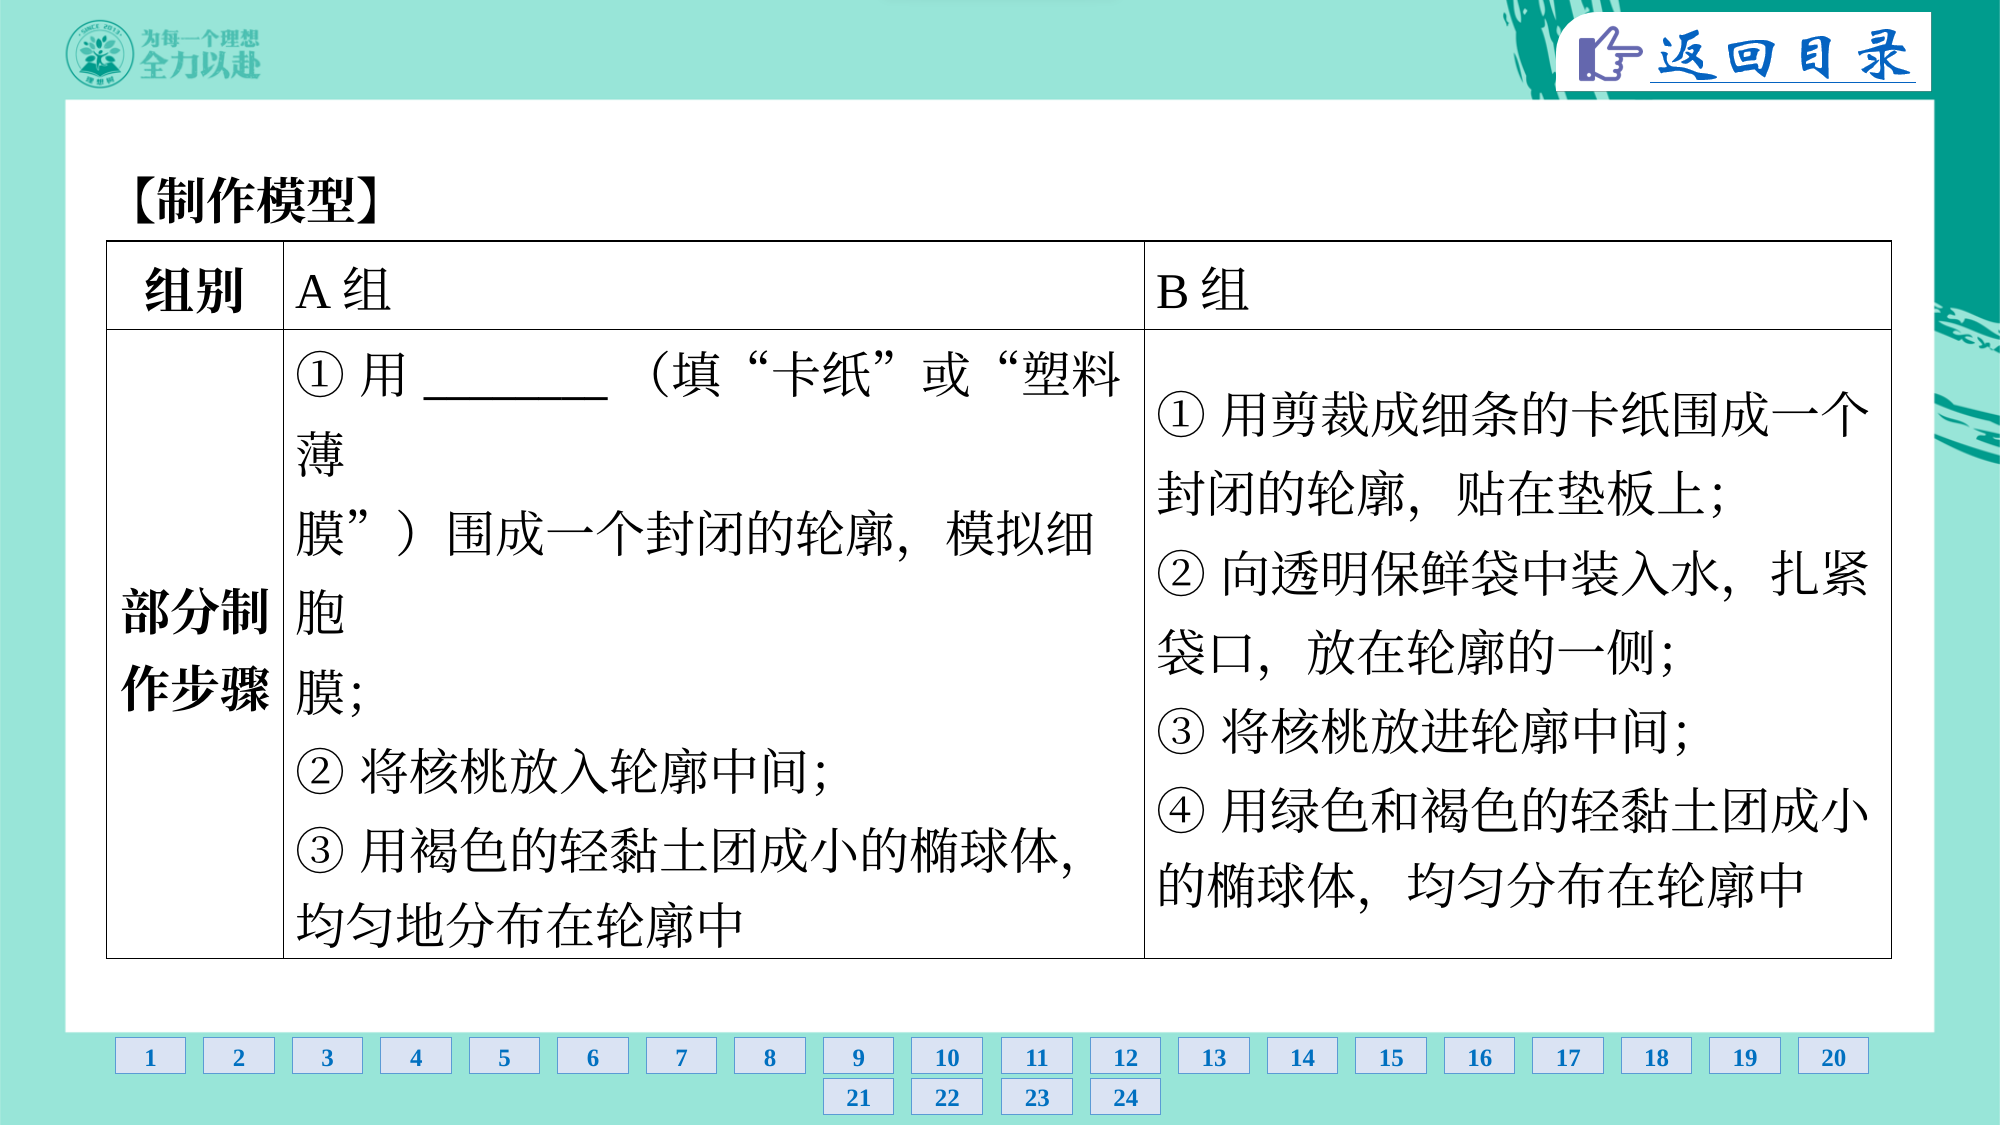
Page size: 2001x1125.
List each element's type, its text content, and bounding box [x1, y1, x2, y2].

picture [0, 0, 2000, 1125]
table_cell 部分制 作步骤 [107, 330, 283, 958]
table_header A组 [284, 242, 1144, 329]
table_header B组 [1145, 242, 1891, 329]
text_box 【制作模型】 [106, 141, 1895, 230]
table_cell ①用________（填“卡纸”或“塑料薄 膜”）围成一个封闭的轮廓，模拟细胞 膜； ②将核桃放入轮廓中间； ③用褐色的轻黏土团成小的椭球体， 均匀地分布在轮廓中 [284, 330, 1144, 958]
table_cell ①用剪裁成细条的卡纸围成一个 封闭的轮廓，贴在垫板上； ②向透明保鲜袋中装入水，扎紧 袋口，放在轮廓的一侧； ③将核桃放进轮廓中间； ④用绿色和褐色的轻黏土团成小 的椭球体，均匀分布在轮廓中 [1145, 330, 1891, 958]
table_header 组别 [107, 242, 283, 329]
